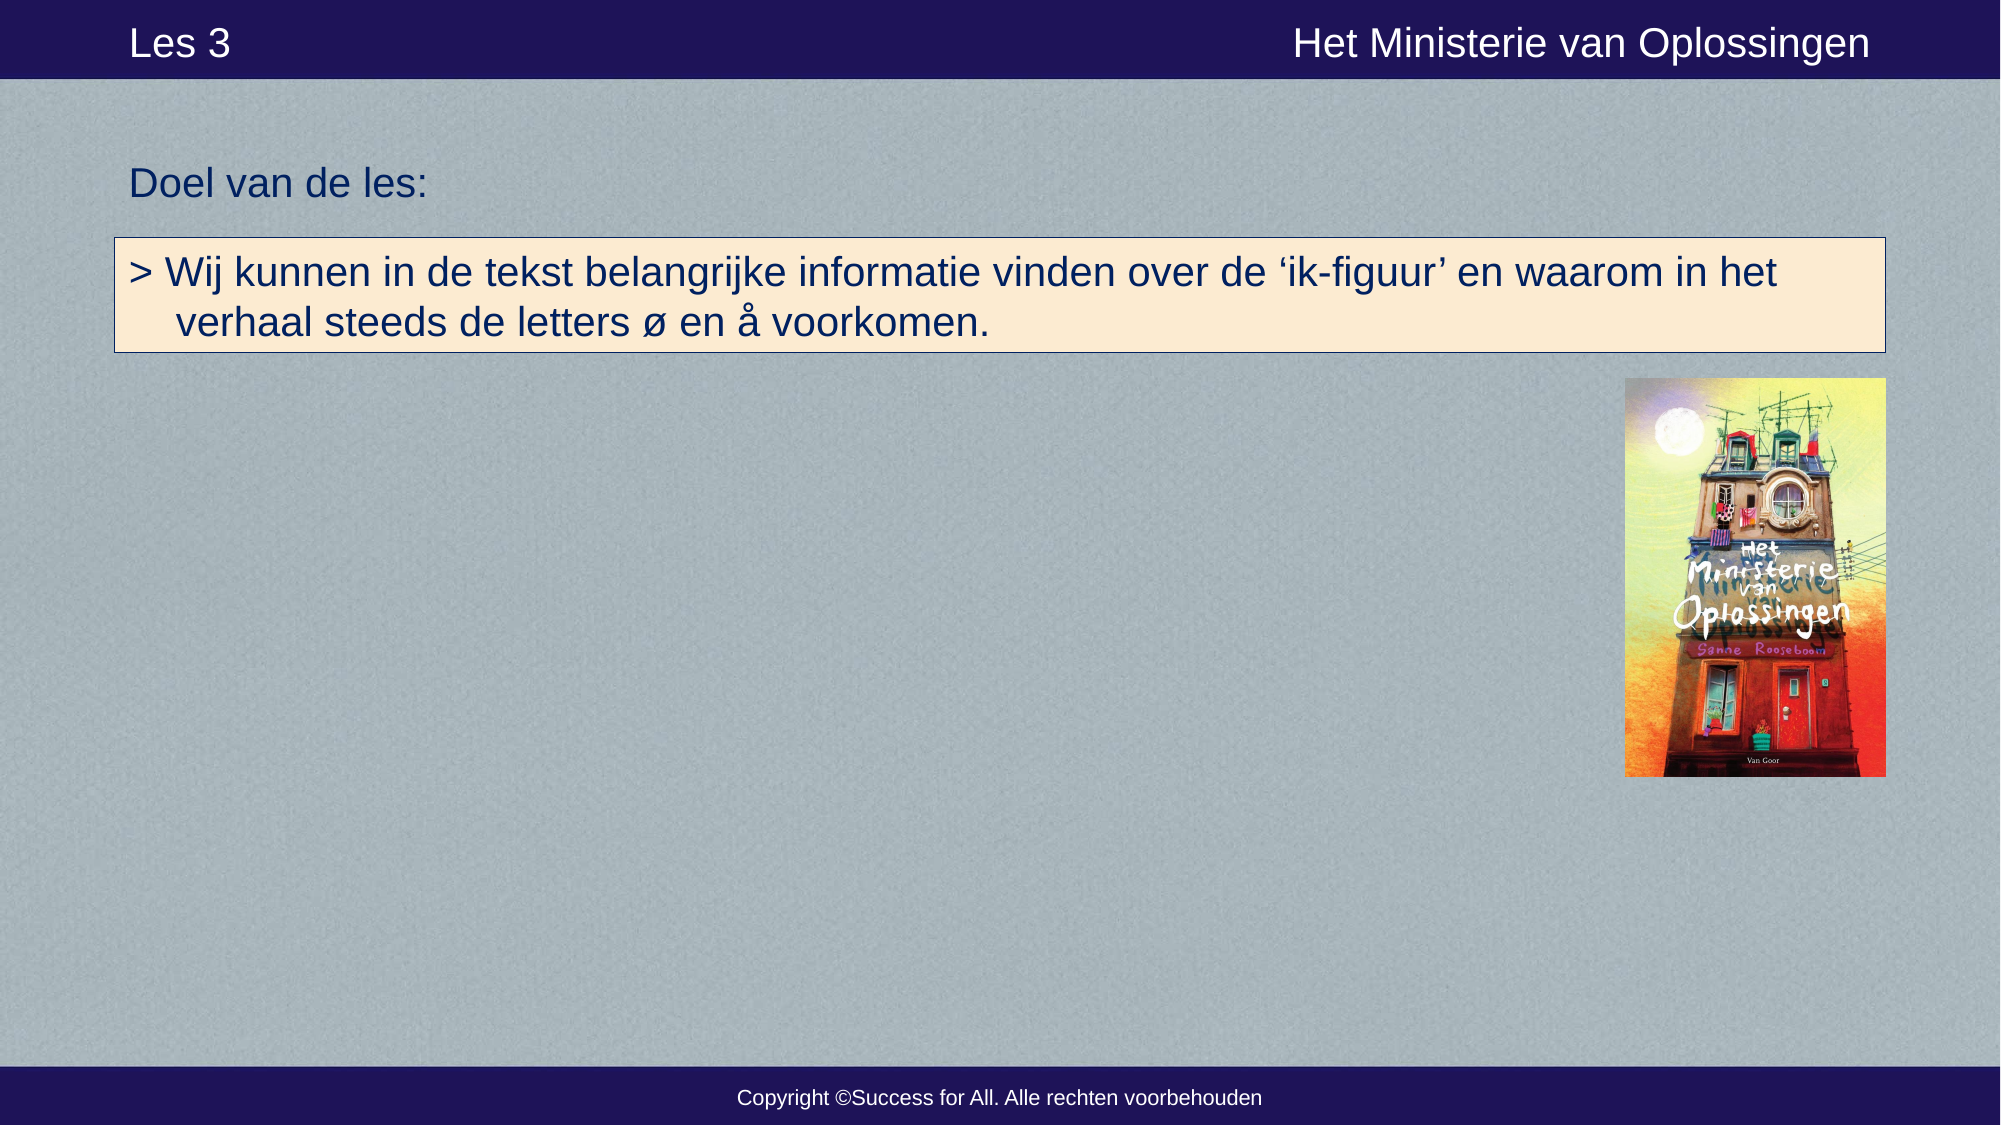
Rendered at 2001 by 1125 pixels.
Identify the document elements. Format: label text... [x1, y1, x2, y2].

text_box Het Ministerie van Oplossingen [999, 8, 1886, 73]
text_box Doel van de les: [113, 148, 1635, 214]
text_box Les 3 [114, 8, 354, 73]
picture [0, 0, 2001, 1125]
text_box Copyright ©Success for All. Alle rechten voorbehouden [0, 1076, 2000, 1125]
text_box > Wij kunnen in de tekst belangrijke informatie vinden over de ‘ik-figuur’ en waarom in het verhaal steeds de letters ø en å voorkomen. [114, 237, 1886, 353]
